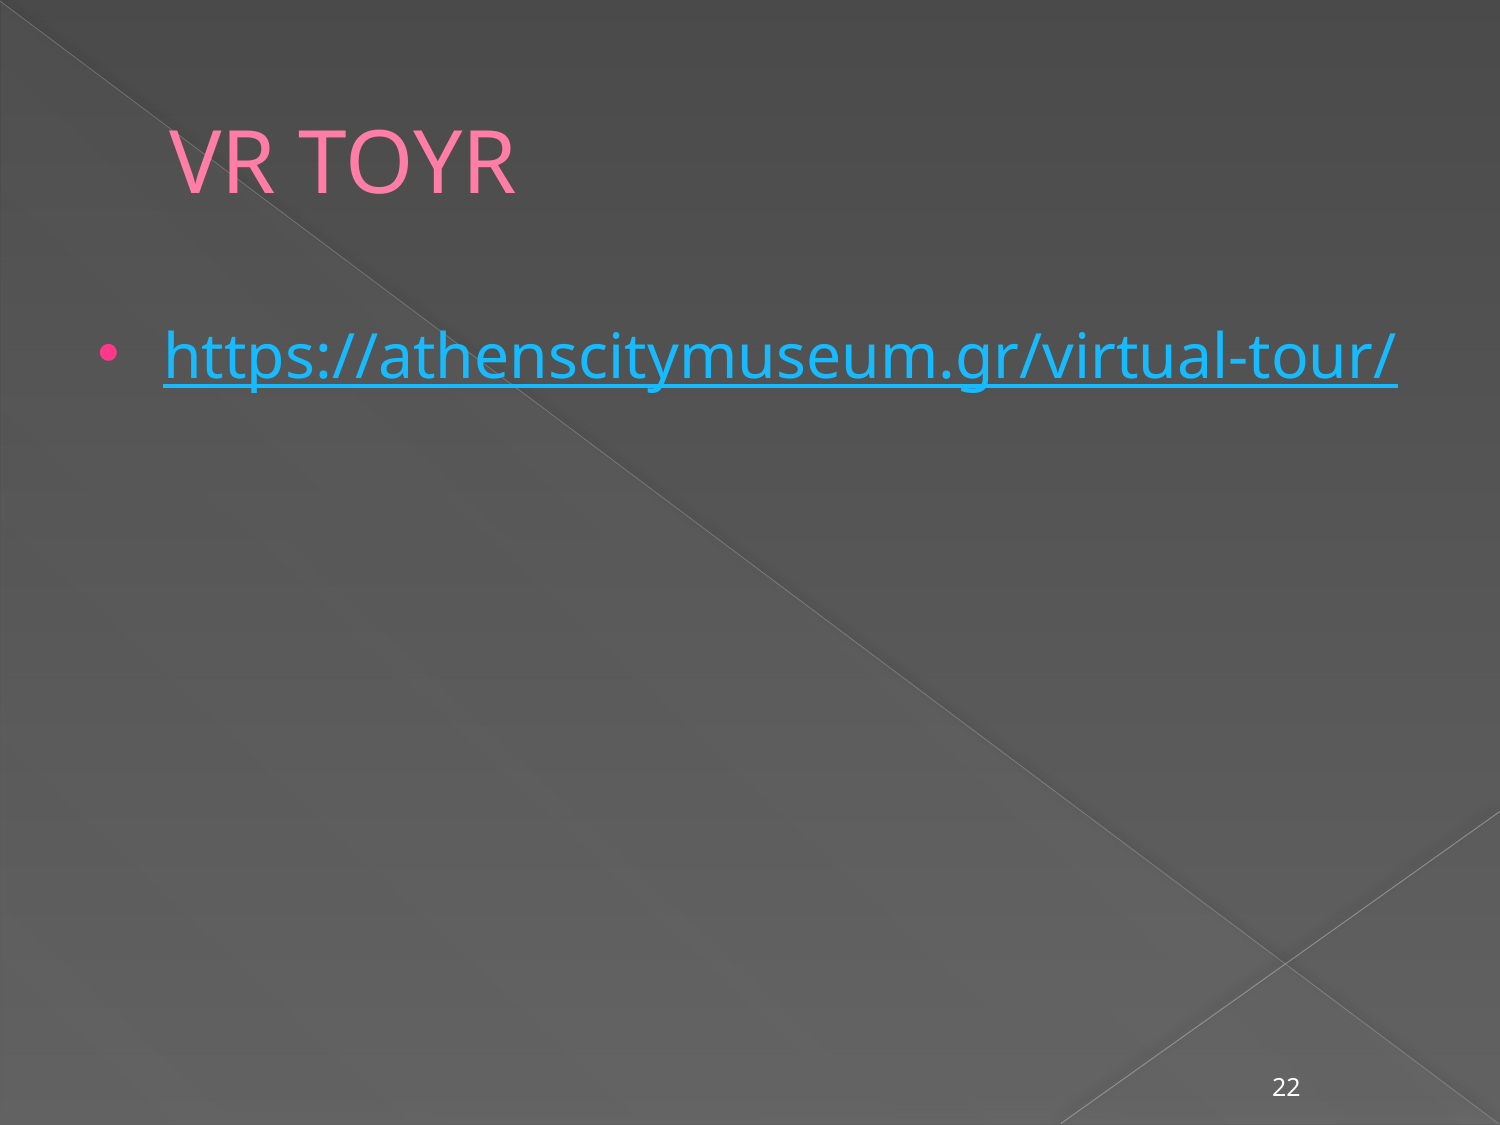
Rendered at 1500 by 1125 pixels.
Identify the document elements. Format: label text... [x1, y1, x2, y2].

list https://athenscitymuseum.gr/virtual-tour/ [75, 308, 1425, 1059]
slide_number 22 [1245, 1063, 1328, 1113]
title VR TOYR [75, 43, 1425, 274]
